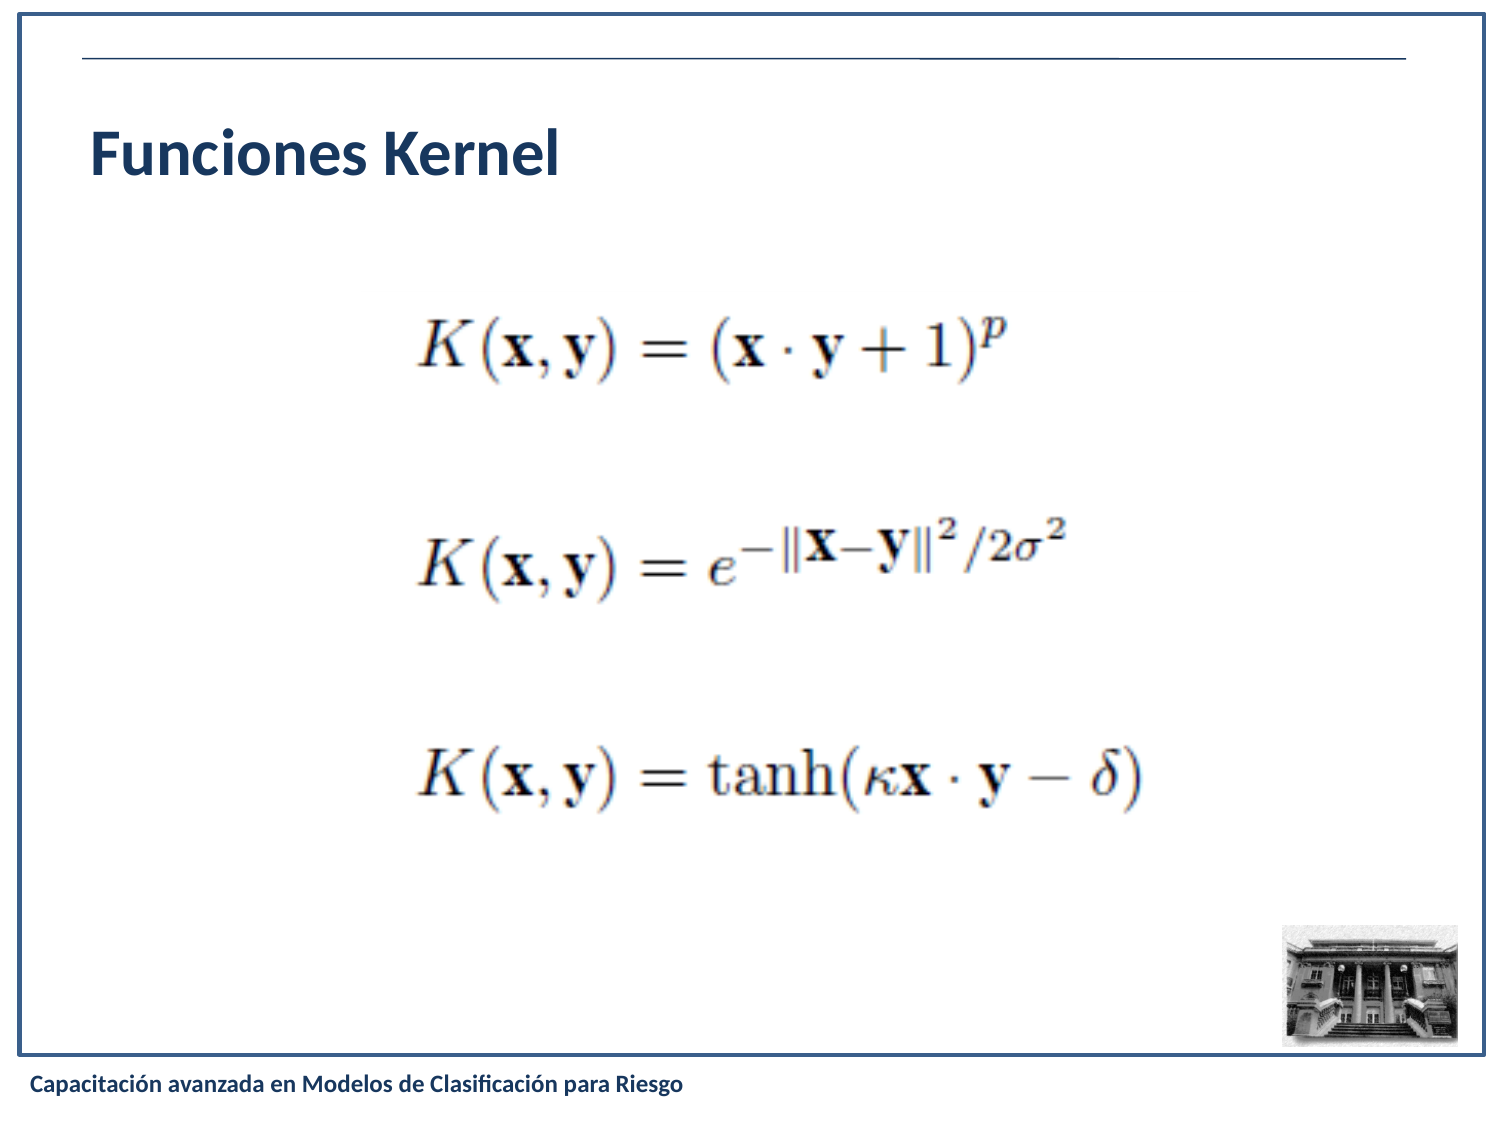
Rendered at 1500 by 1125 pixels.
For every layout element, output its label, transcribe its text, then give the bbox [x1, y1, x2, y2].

title Funciones Kernel [74, 76, 1426, 222]
picture [1282, 925, 1458, 1047]
picture [360, 290, 1200, 861]
